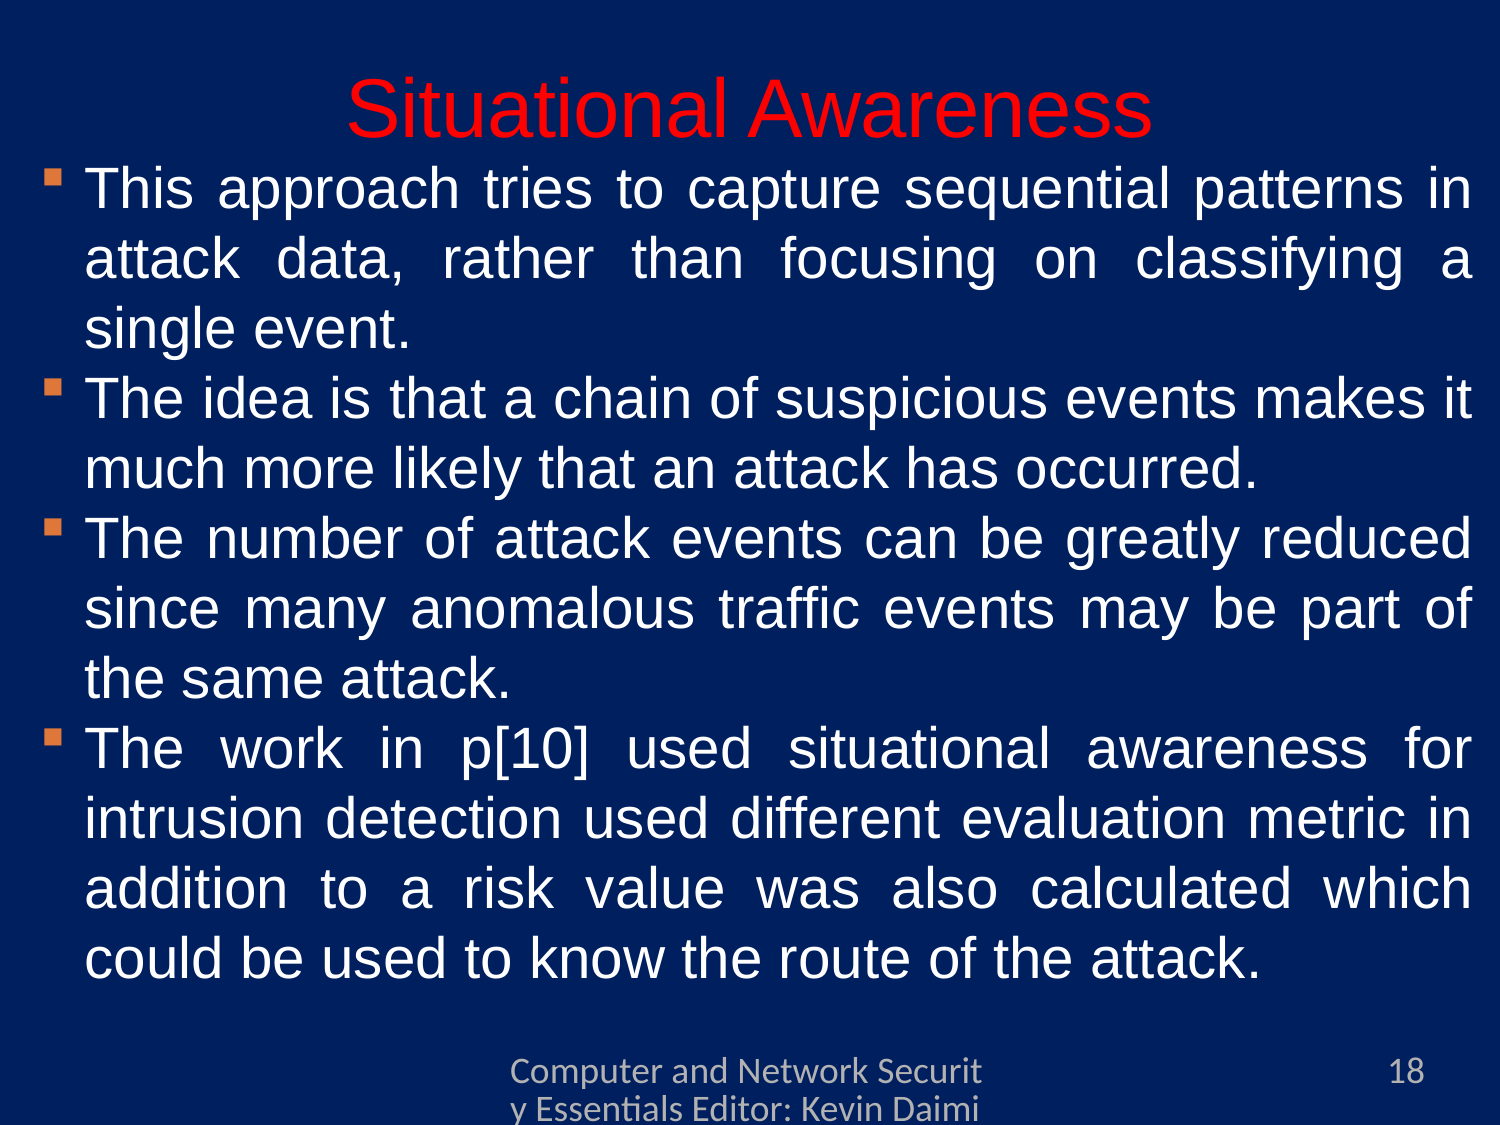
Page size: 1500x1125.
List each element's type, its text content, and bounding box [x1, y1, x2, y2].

slide_number 18 [1080, 1046, 1425, 1103]
footer Computer and Network Security Essentials Editor: Kevin Daimi Associate Editors: Guillermo Francia, Levent Ertaul, Luis H. Encinas, Eman El-Sheikh Published by Springer [510, 1046, 990, 1103]
title Situational Awareness [44, 53, 1456, 149]
list This approach tries to capture sequential patterns in attack data, rather than focusing on classifying a single event. The idea is that a chain of suspicious events makes it much more likely that an attack has occurred. The number of attack events can be greatly reduced since many anomalous traffic events may be part of the same attack. The work in p[10] used situational awareness for intrusion detection used different evaluation metric in addition to a risk value was also calculated which could be used to know the route of the attack. [37, 149, 1475, 994]
